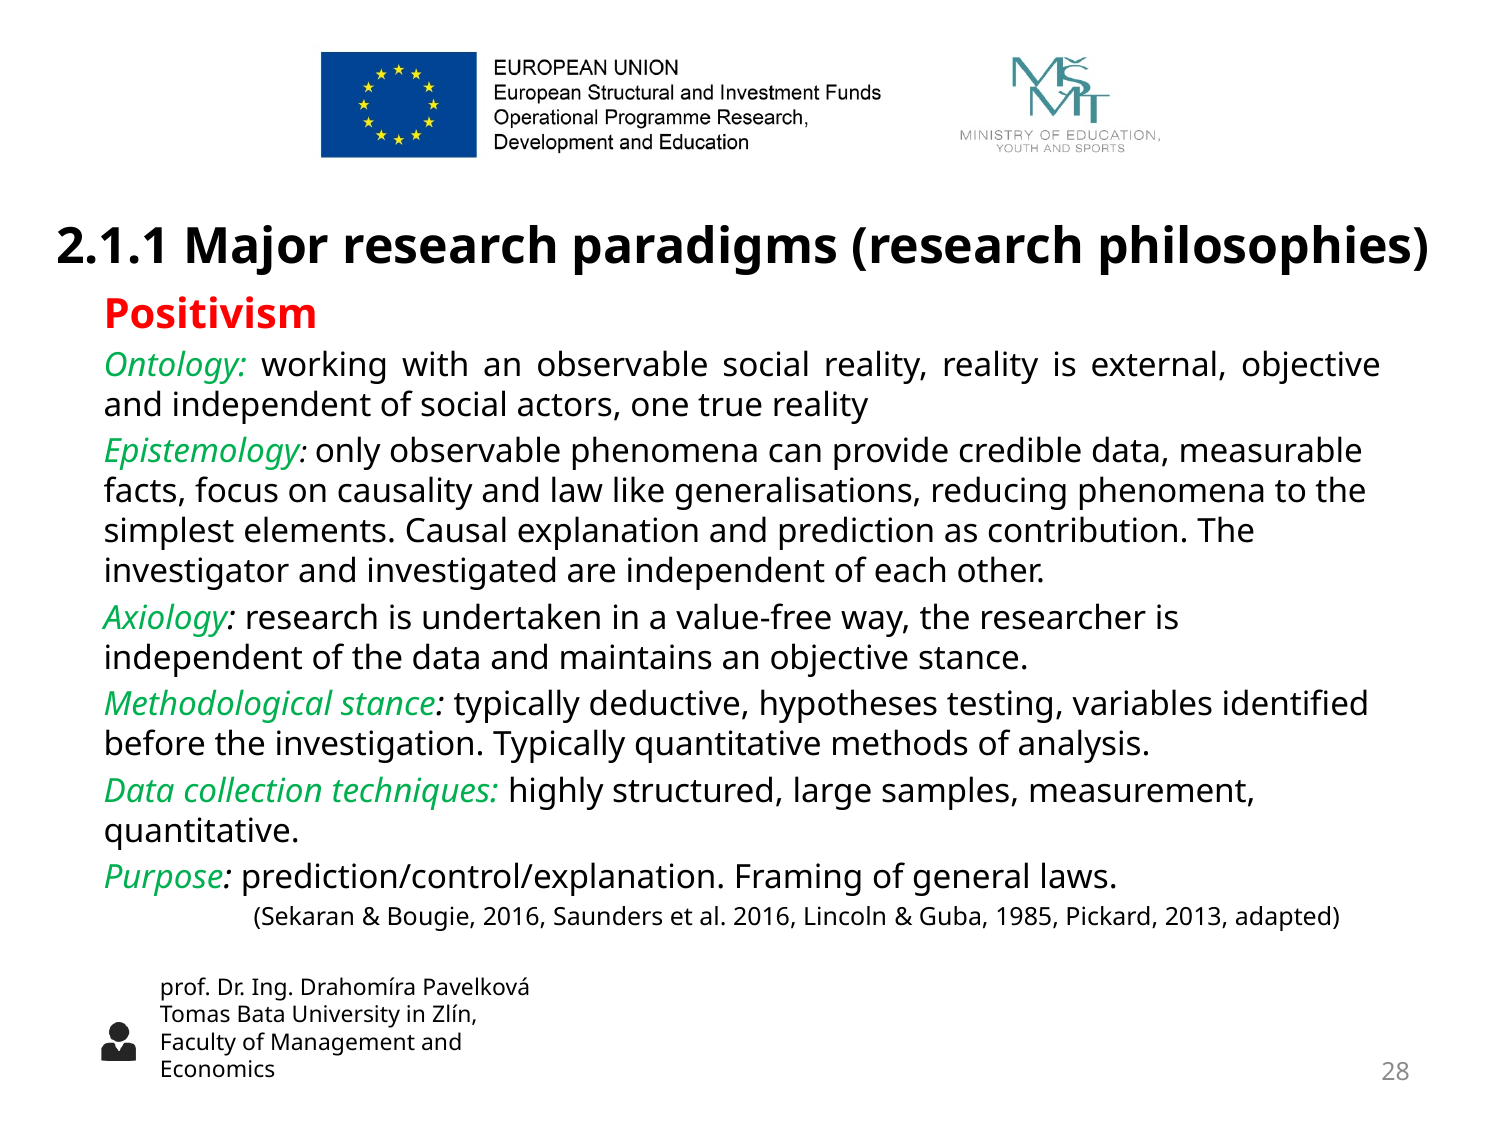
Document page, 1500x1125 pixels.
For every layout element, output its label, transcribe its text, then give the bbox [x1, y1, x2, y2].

title 2.1.1 Major research paradigms (research philosophies) [41, 172, 1471, 314]
picture [101, 1021, 136, 1062]
slide_number 28 [1074, 1042, 1425, 1103]
subtitle Positivism Ontology: working with an observable social reality, reality is external, objective and independent of social actors, one true reality Epistemology: only observable phenomena can provide credible data, measurable facts, focus on causality and law like generalisations, reducing phenomena to the simplest elements. Causal explanation and prediction as contribution. The investigator and investigated are independent of each other. Axiology: research is undertaken in a value-free way, the researcher is independent of the data and maintains an objective stance. Methodological stance: typically deductive, hypotheses testing, variables identified before the investigation. Typically quantitative methods of analysis. Data collection techniques: highly structured, large samples, measurement, quantitative. Purpose: prediction/control/explanation. Framing of general laws. (Sekaran & Bougie, 2016, Saunders et al. 2016, Lincoln & Guba, 1985, Pickard, 2013, adapted) [88, 278, 1398, 965]
picture [268, 0, 1212, 210]
text_box fhs.utb.cz [1187, 1000, 1500, 1083]
footer prof. Dr. Ing. Drahomíra Pavelková Tomas Bata University in Zlín, Faculty of Management and Economics [145, 999, 573, 1083]
